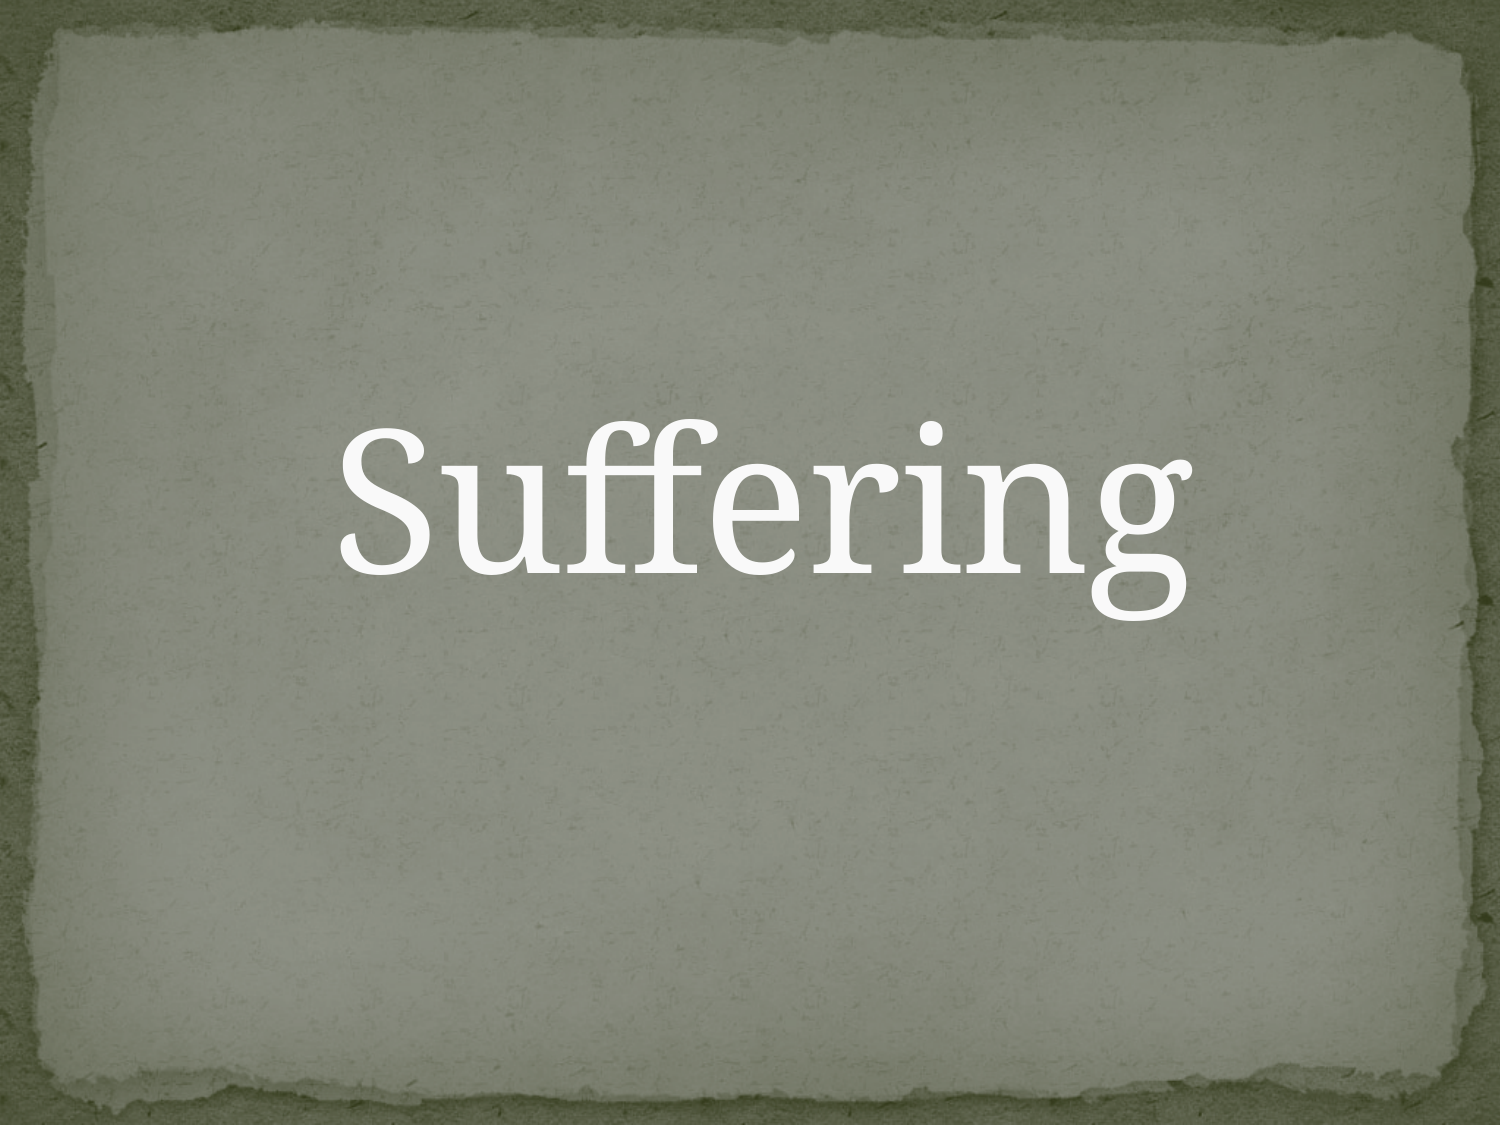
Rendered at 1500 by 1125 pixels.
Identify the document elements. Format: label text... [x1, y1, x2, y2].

title Suffering [88, 420, 1439, 621]
